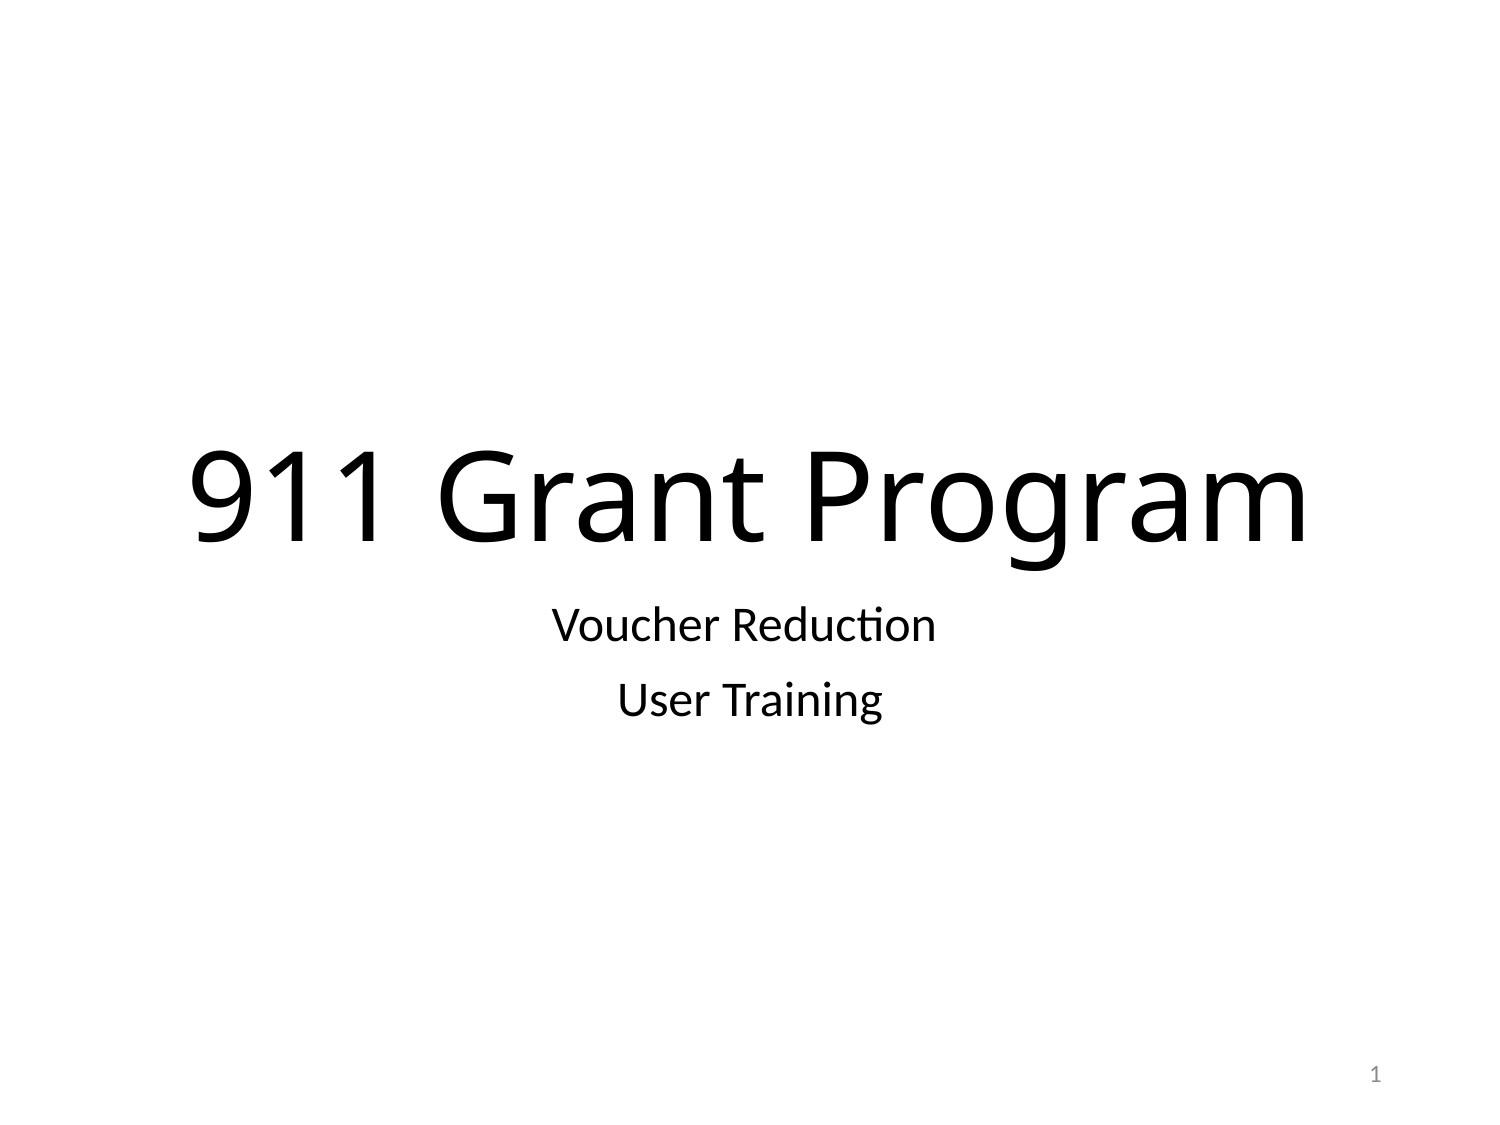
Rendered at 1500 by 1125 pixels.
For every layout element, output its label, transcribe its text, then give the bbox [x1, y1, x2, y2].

subtitle Voucher Reduction User Training [187, 590, 1313, 863]
title 911 Grant Program [112, 184, 1388, 576]
slide_number 1 [1059, 1042, 1397, 1103]
